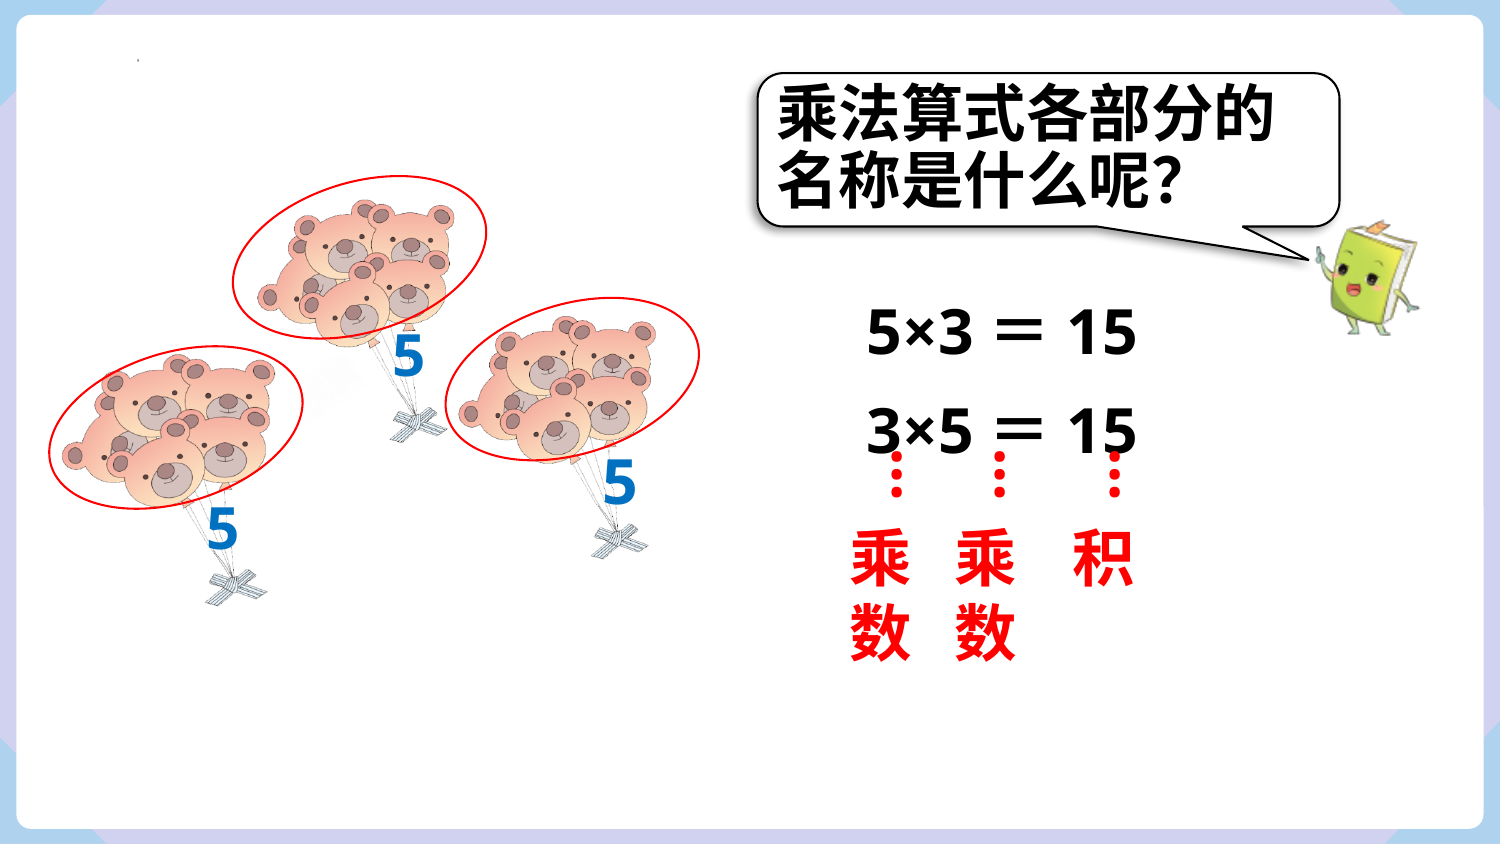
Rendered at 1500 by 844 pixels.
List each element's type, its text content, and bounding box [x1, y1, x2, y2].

text_box [48, 424, 56, 479]
text_box 5×3＝15 [852, 348, 1192, 374]
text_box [757, 73, 1422, 348]
text_box [696, 335, 700, 374]
text_box [303, 175, 473, 198]
text_box 3×5＝15 [852, 383, 1204, 474]
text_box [831, 456, 934, 679]
picture [56, 198, 696, 615]
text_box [1049, 456, 1156, 603]
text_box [934, 456, 1041, 679]
